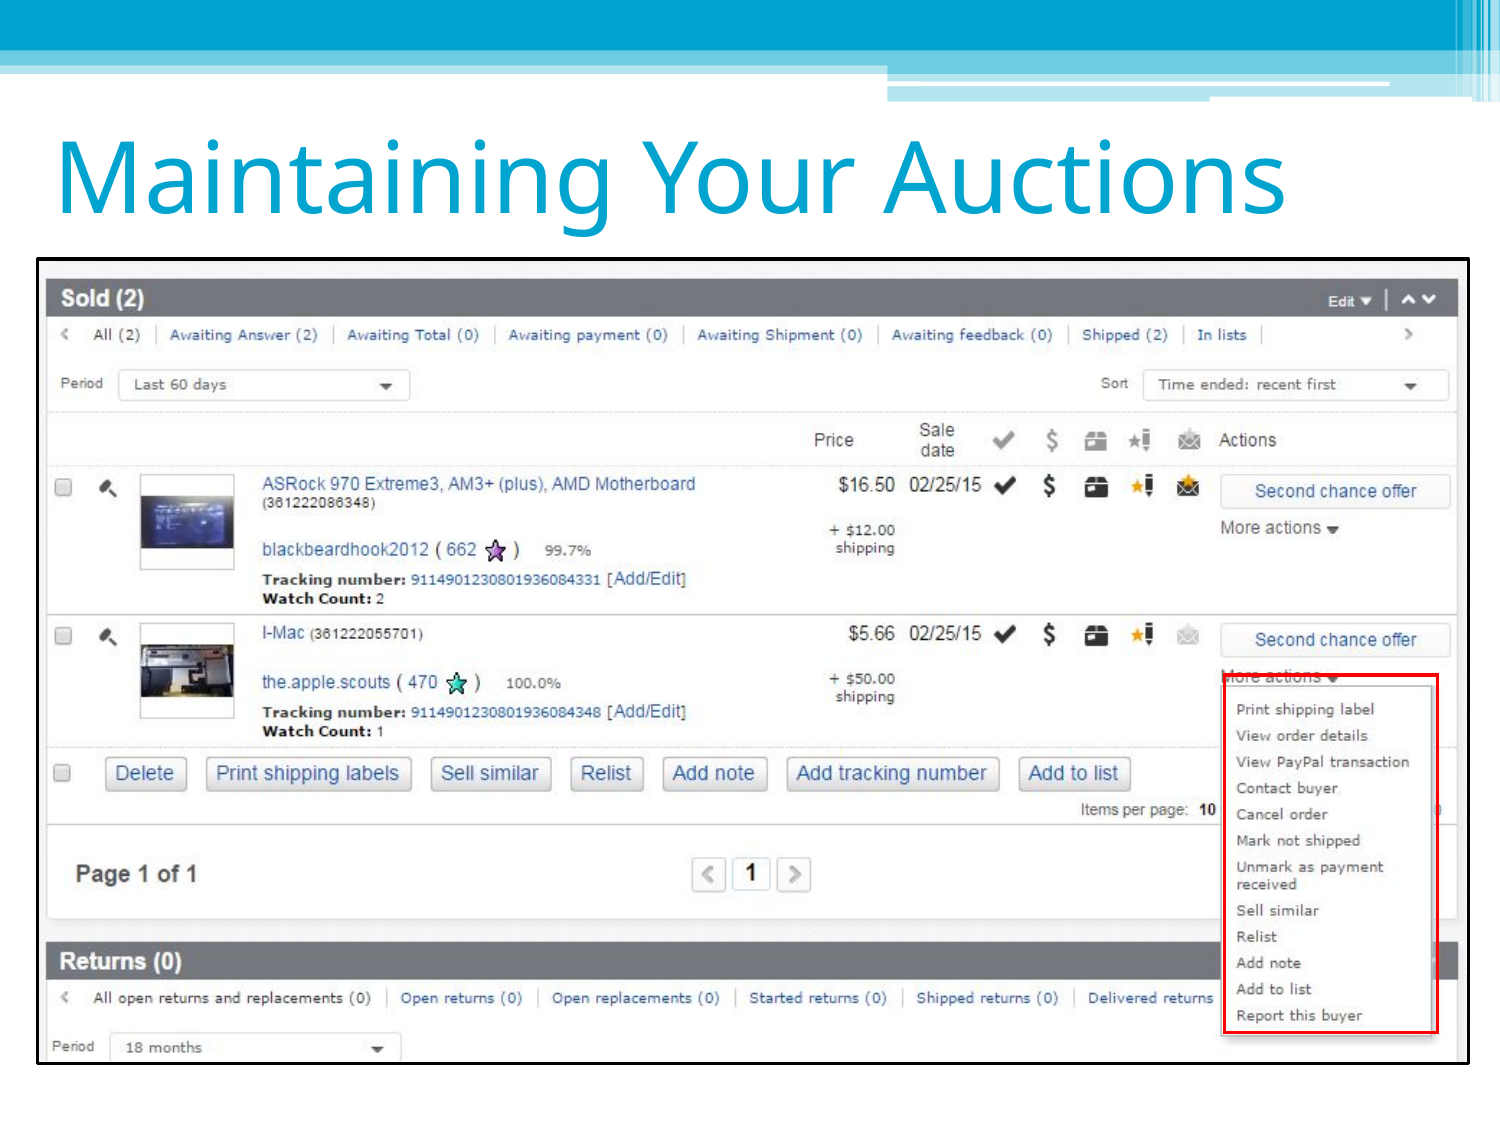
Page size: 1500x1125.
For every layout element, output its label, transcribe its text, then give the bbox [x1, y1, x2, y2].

picture [39, 260, 1467, 1063]
title Maintaining Your Auctions [39, 87, 1500, 261]
